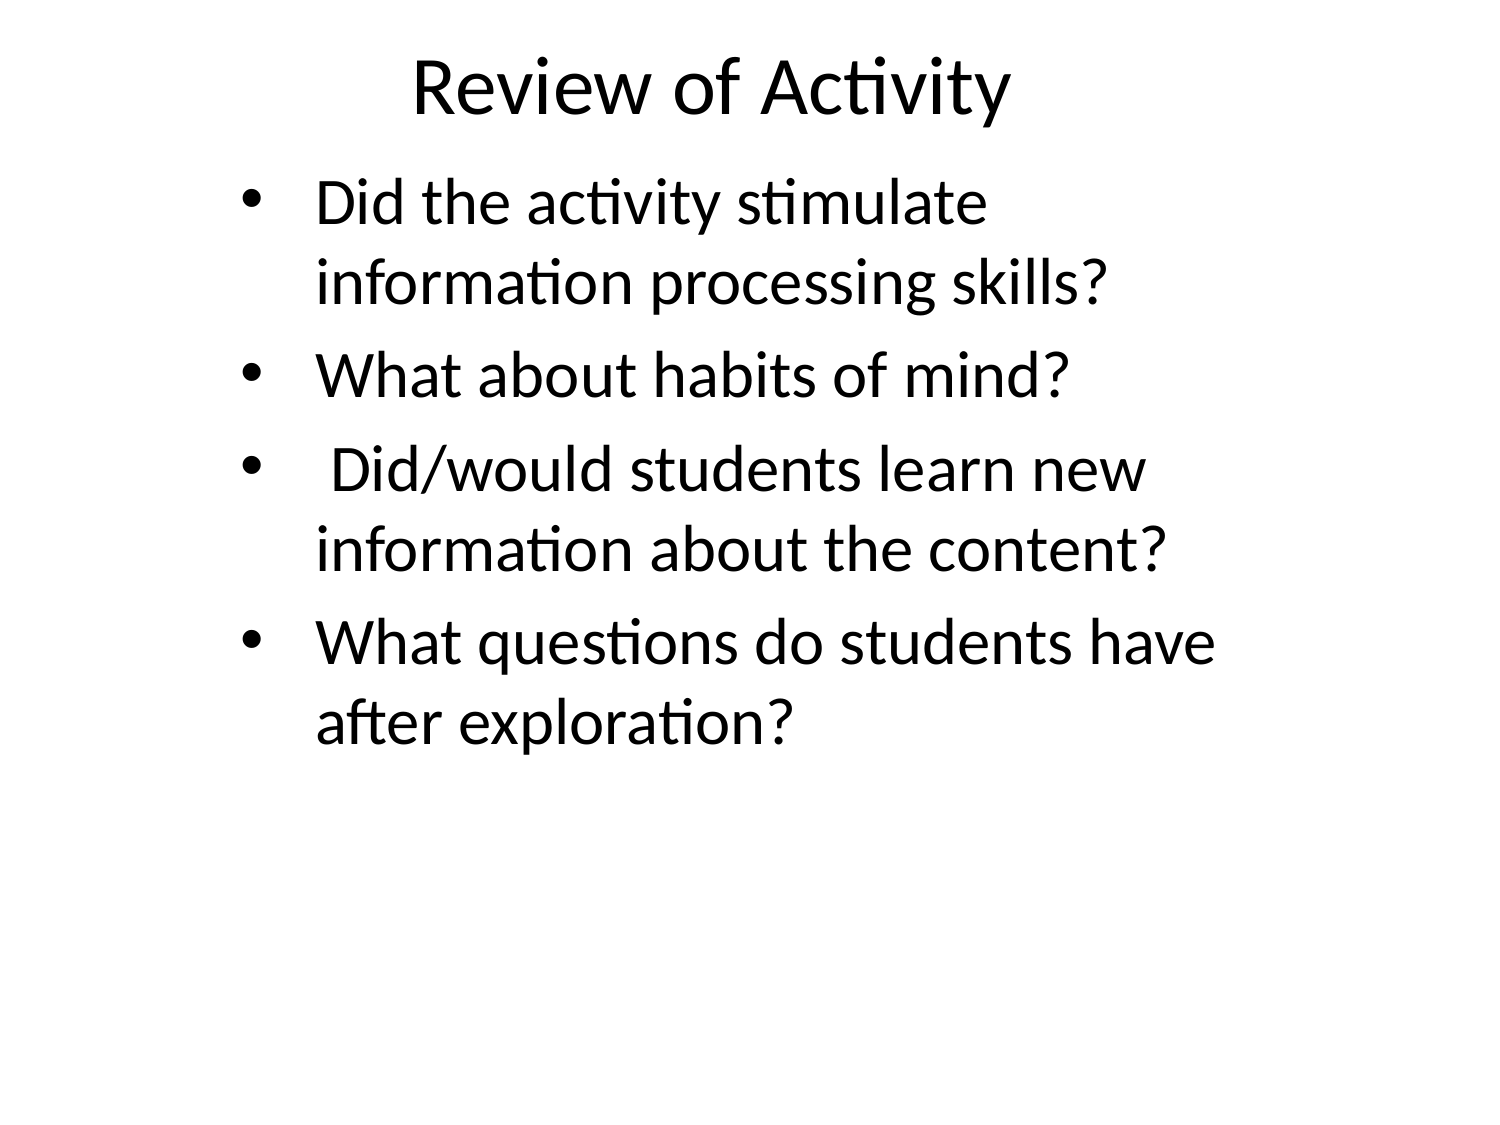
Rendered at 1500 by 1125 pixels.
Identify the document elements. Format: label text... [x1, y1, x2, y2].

title Review of Activity [75, 0, 1350, 250]
subtitle Did the activity stimulate information processing skills? What about habits of mind? Did/would students learn new information about the content? What questions do students have after exploration? [225, 149, 1275, 950]
